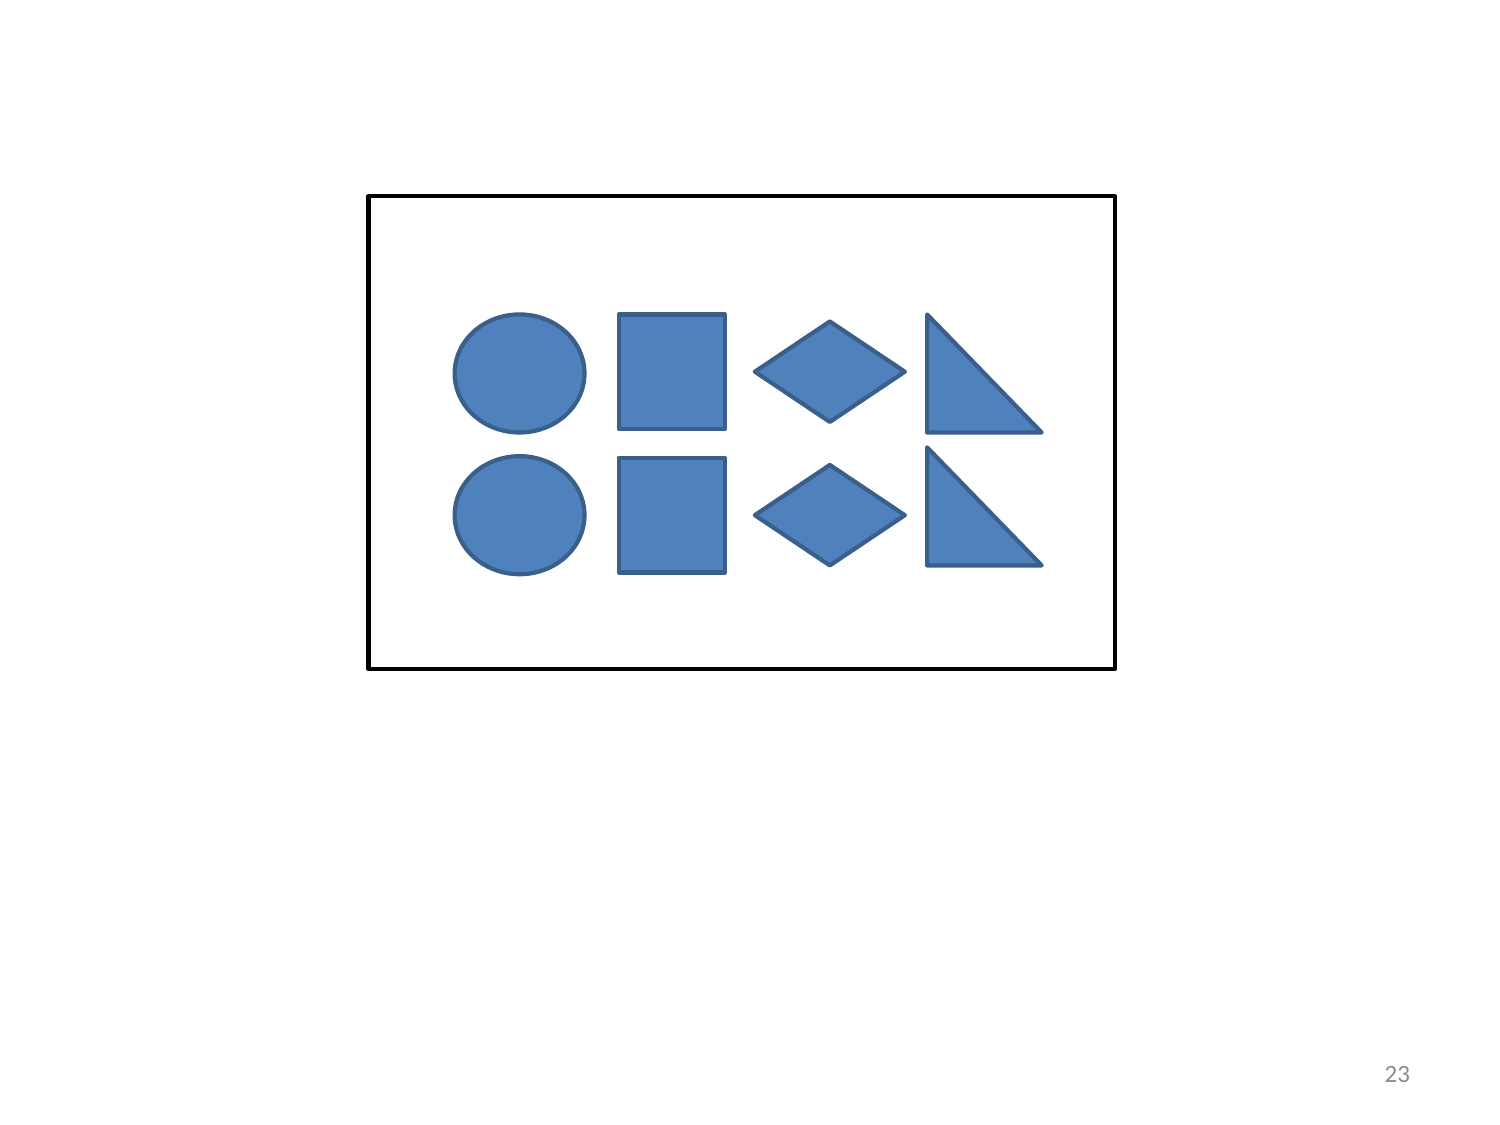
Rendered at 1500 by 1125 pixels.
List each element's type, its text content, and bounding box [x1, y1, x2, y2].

text_box [752, 463, 907, 568]
text_box [452, 454, 587, 577]
text_box [925, 445, 1044, 568]
text_box [752, 319, 907, 424]
text_box [366, 194, 1117, 671]
text_box [452, 312, 587, 435]
text_box [617, 456, 727, 575]
text_box [617, 312, 727, 431]
slide_number 23 [1074, 1042, 1425, 1103]
text_box [925, 312, 1044, 435]
